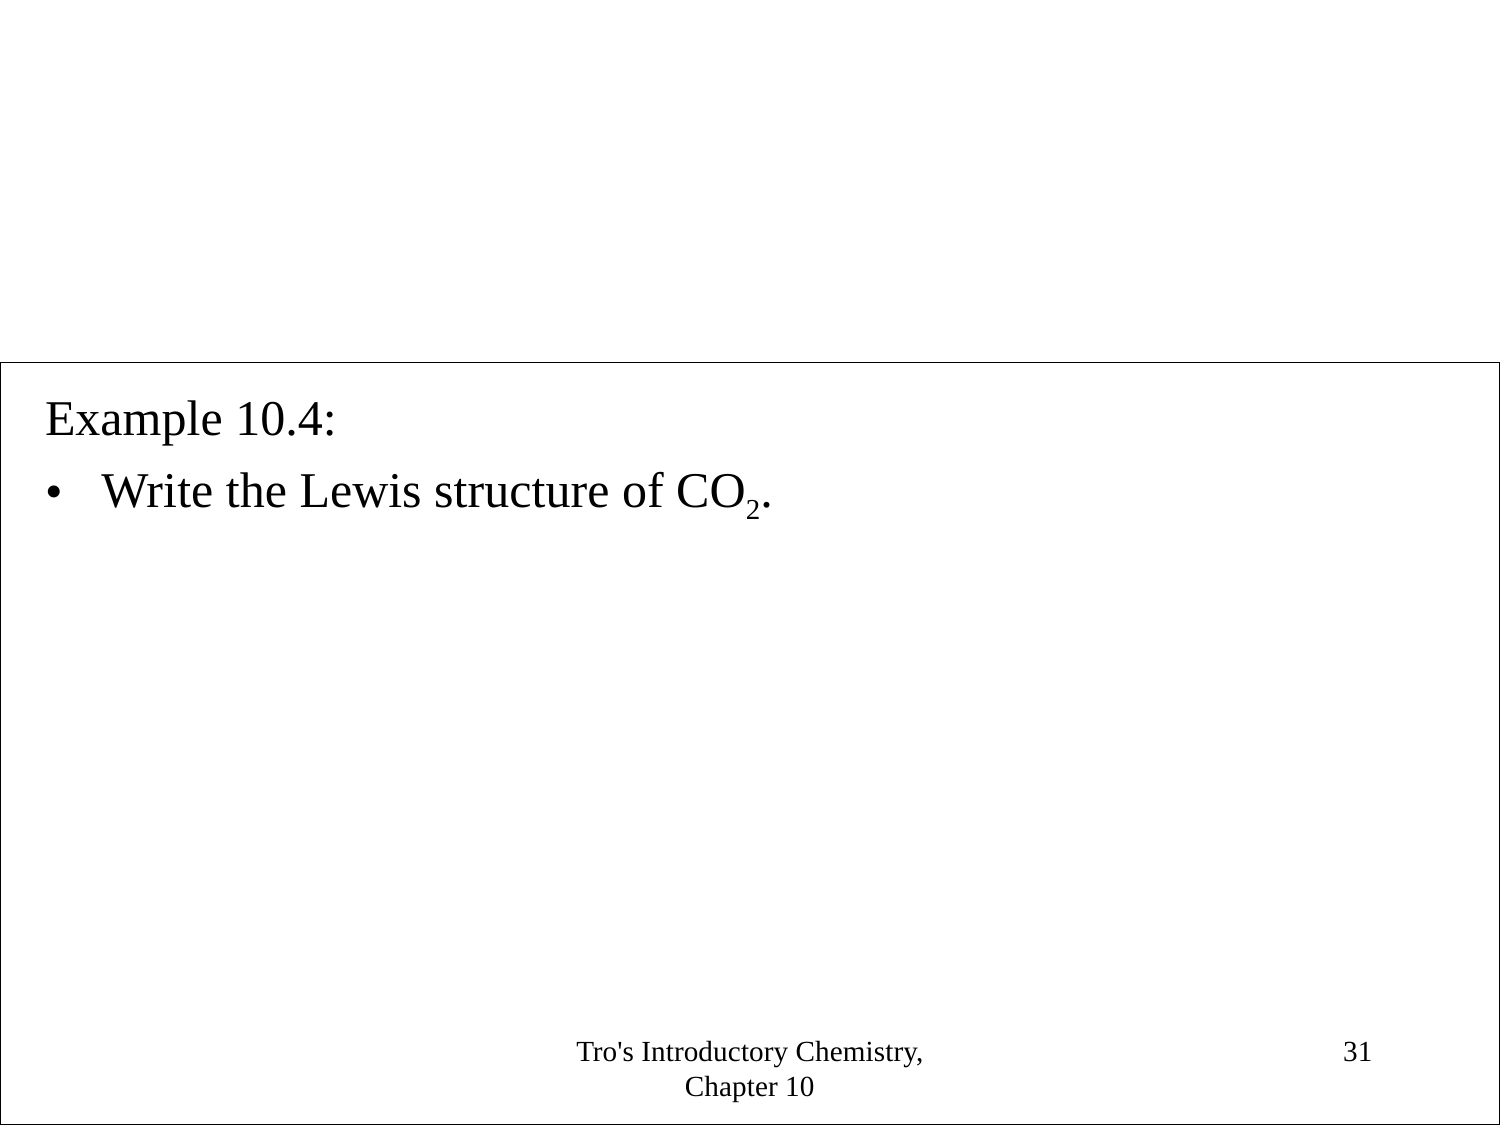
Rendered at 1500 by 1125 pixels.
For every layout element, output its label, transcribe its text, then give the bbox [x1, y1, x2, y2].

text_box Example 10.4: Write the Lewis structure of CO2. [0, 362, 1500, 1125]
